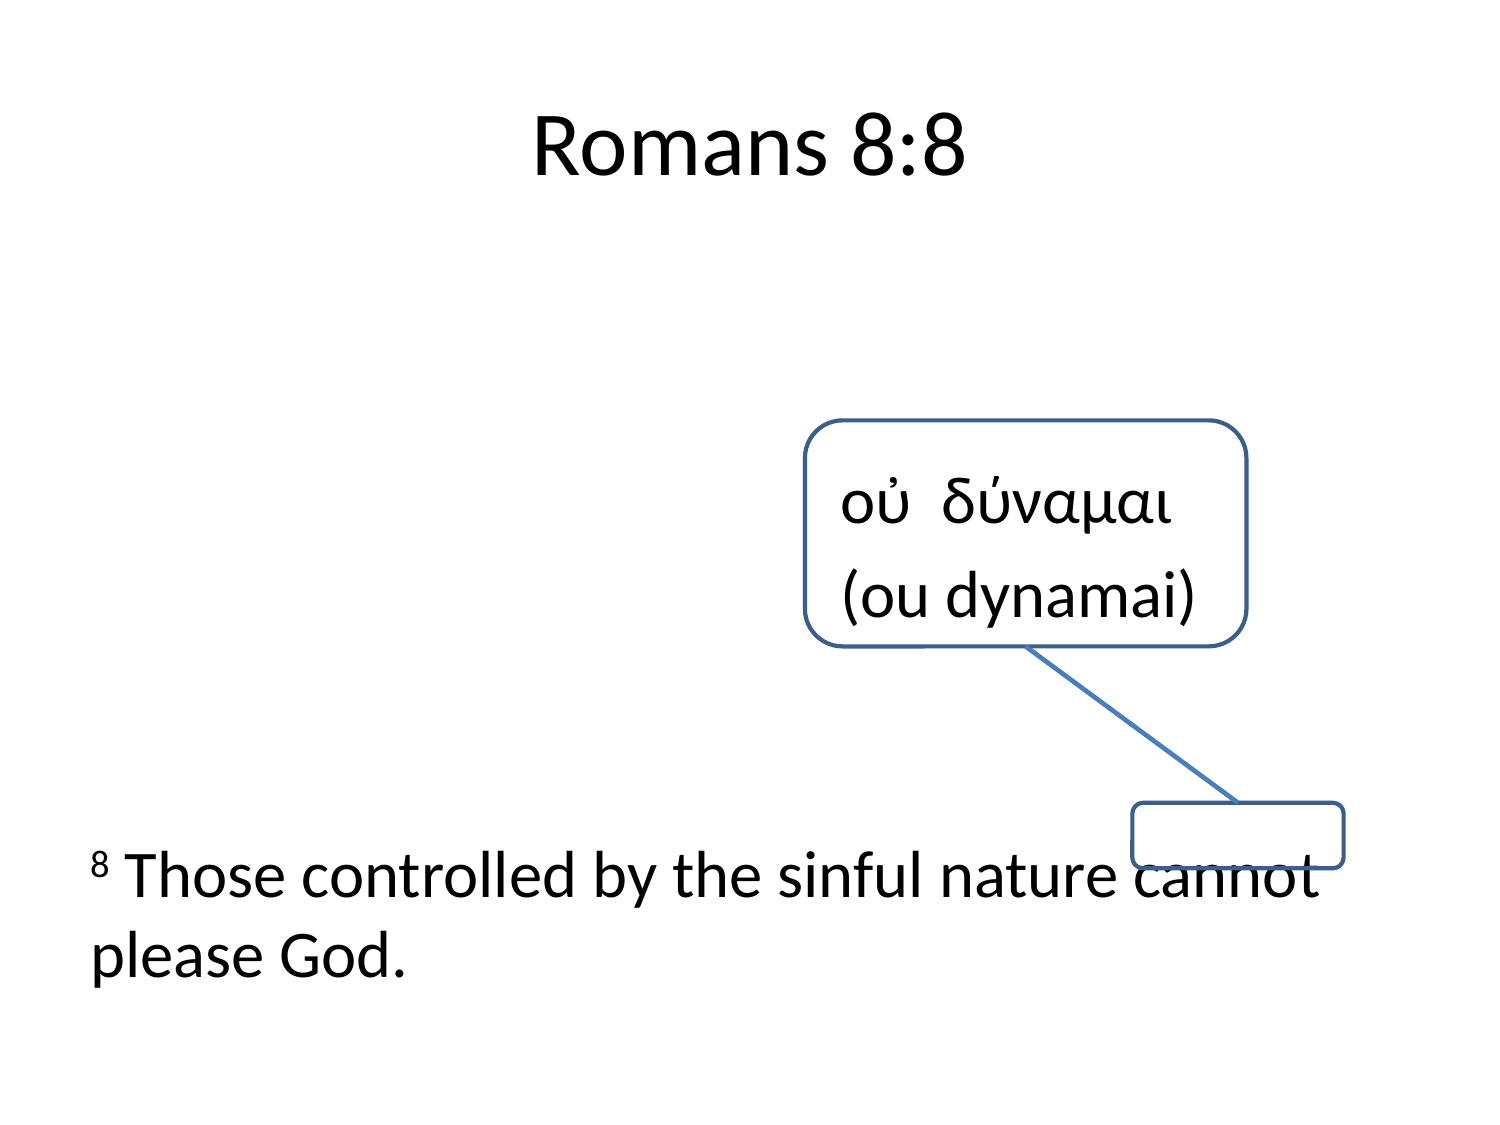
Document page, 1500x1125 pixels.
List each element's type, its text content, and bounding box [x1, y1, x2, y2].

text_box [1025, 646, 1239, 804]
list οὐ δύναμαι (ou dynamai) 8 Those controlled by the sinful nature cannot please God. [75, 262, 1425, 1005]
text_box [1130, 800, 1346, 871]
text_box [802, 418, 1249, 649]
title Romans 8:8 [75, 45, 1425, 233]
